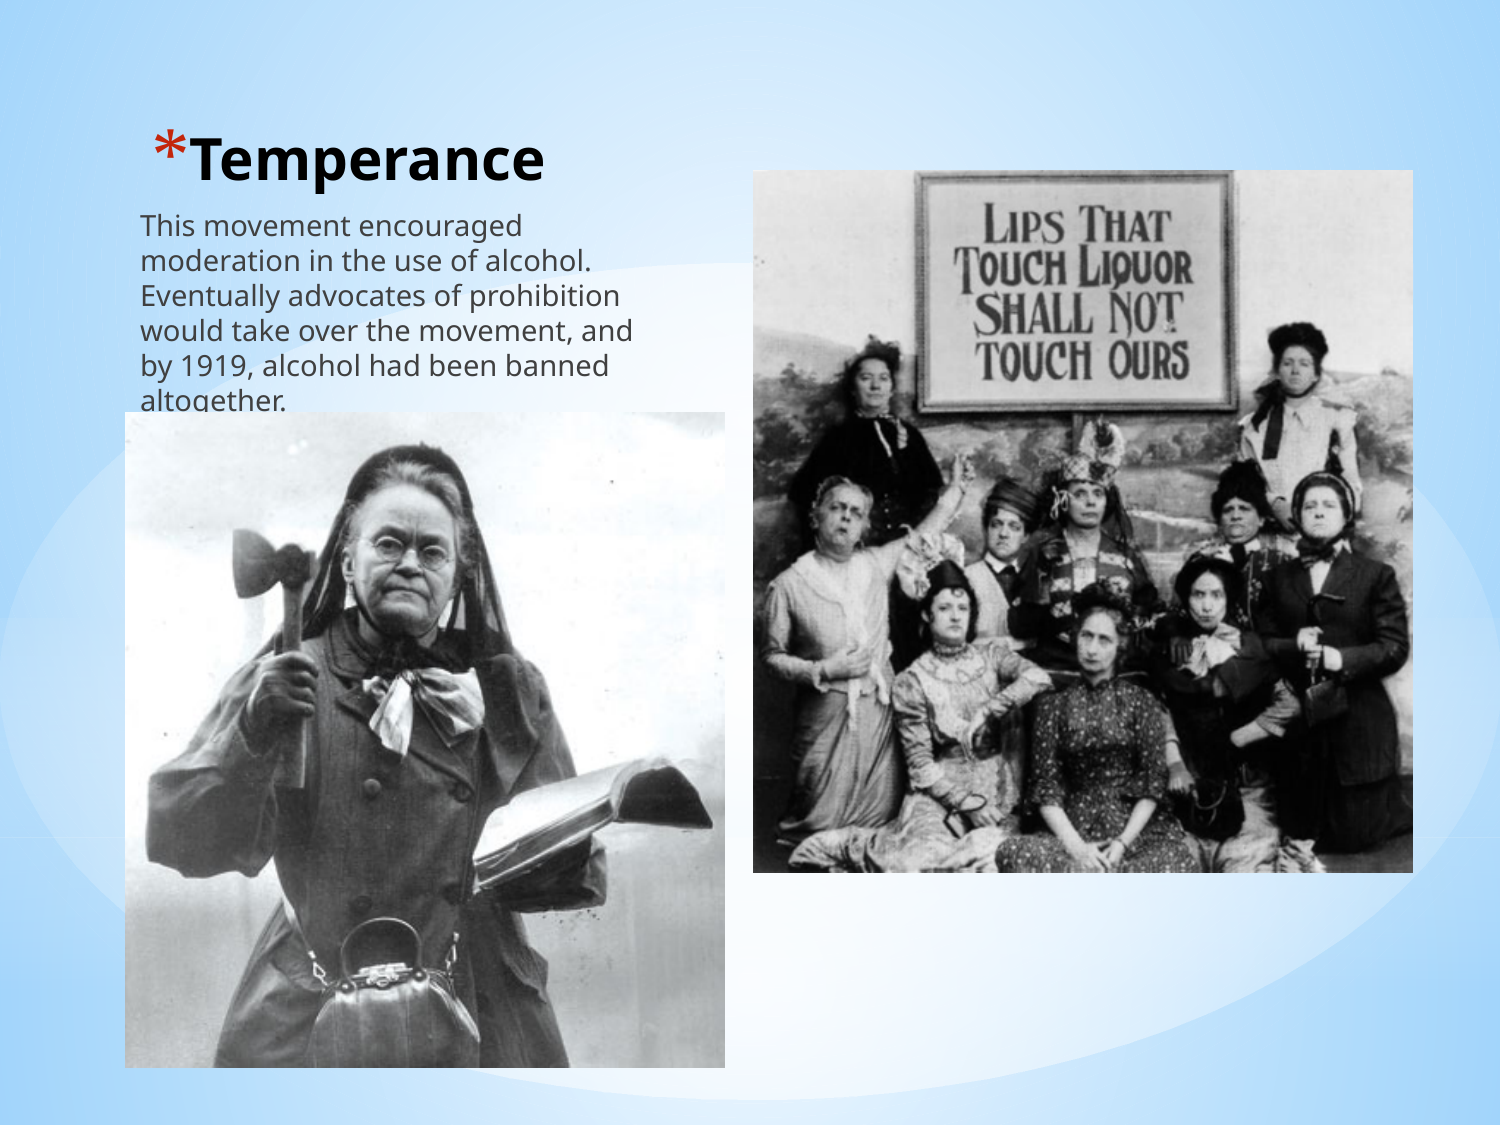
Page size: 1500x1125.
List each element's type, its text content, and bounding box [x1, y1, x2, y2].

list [753, 169, 1413, 873]
picture [124, 412, 726, 1068]
title Temperance [137, 87, 734, 200]
list This movement encouraged moderation in the use of alcohol. Eventually advocates of prohibition would take over the movement, and by 1919, alcohol had been banned altogether. [125, 200, 681, 410]
